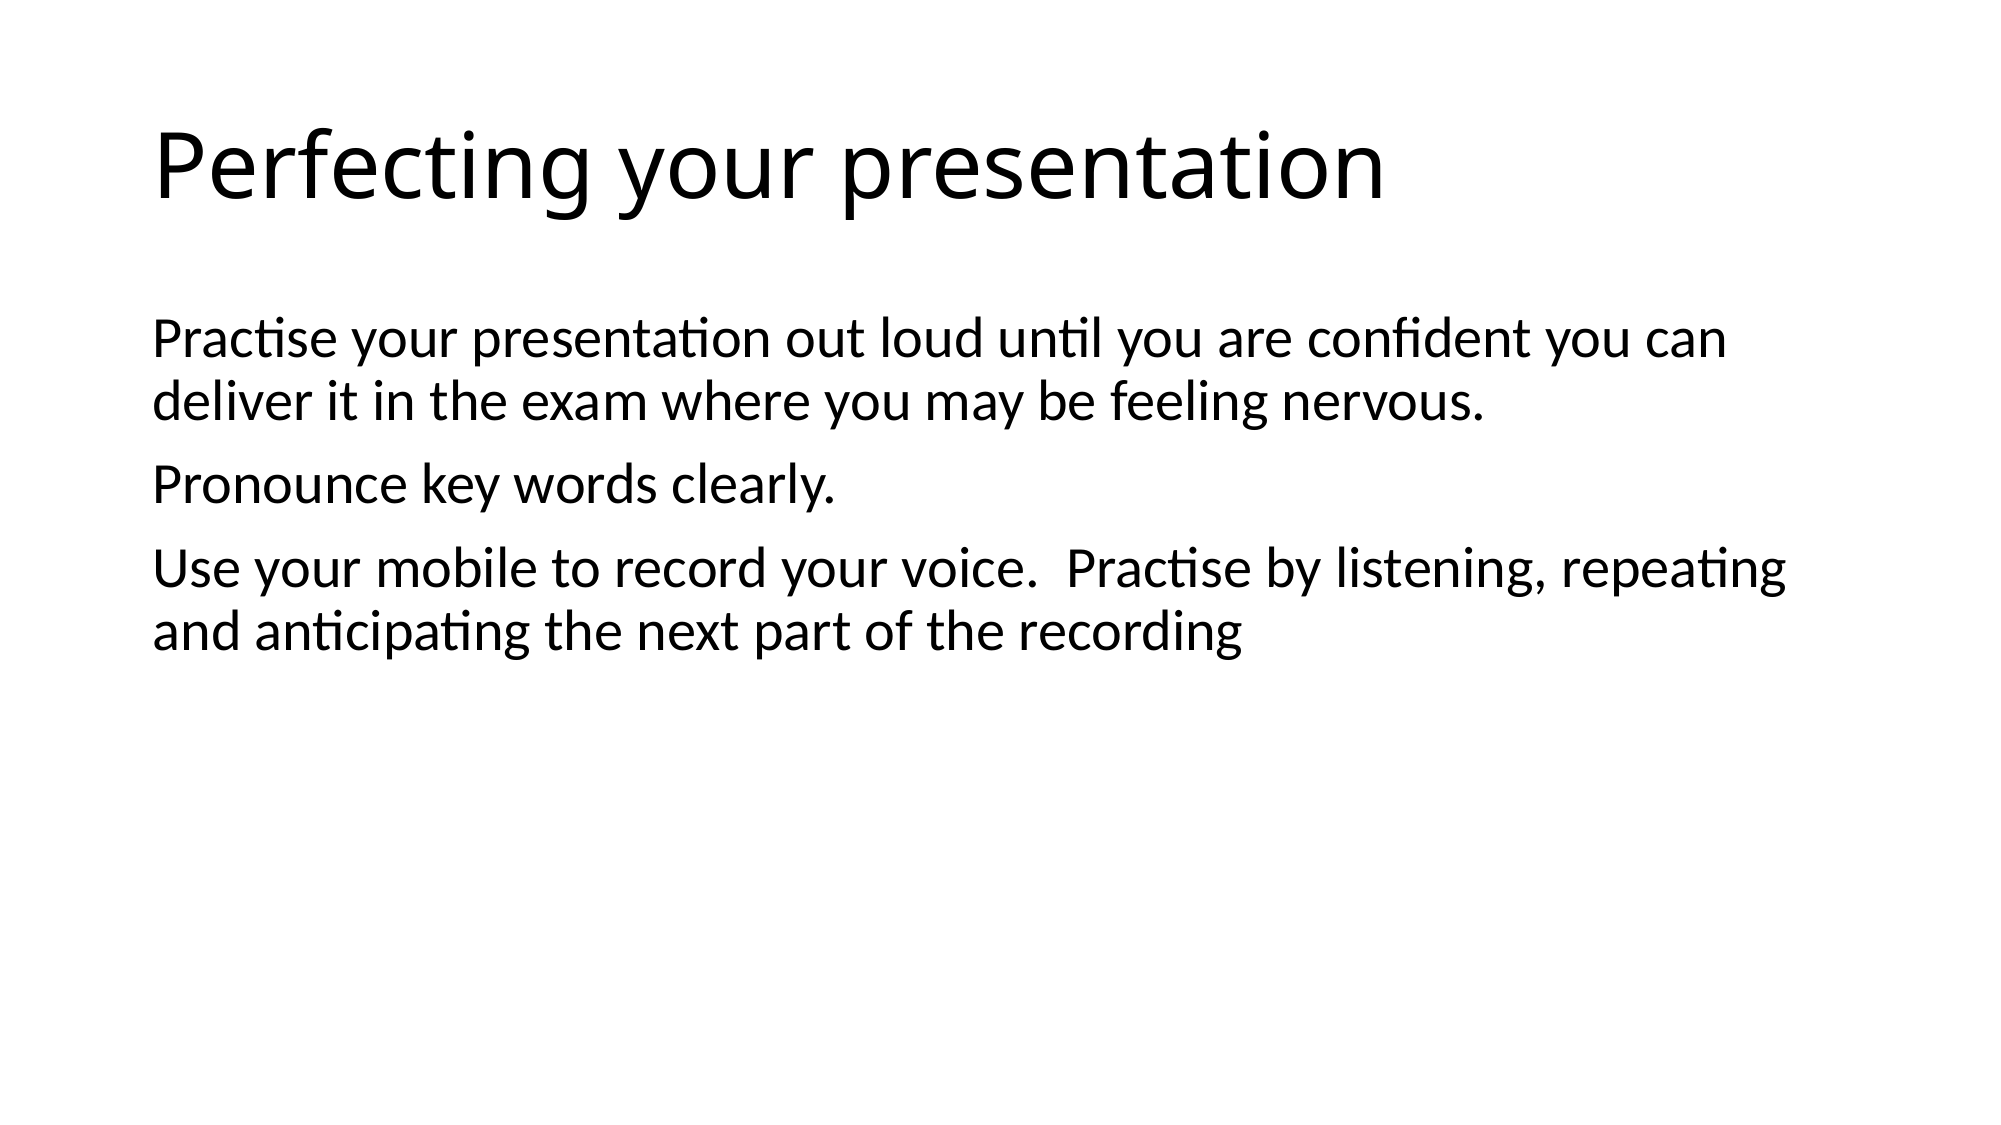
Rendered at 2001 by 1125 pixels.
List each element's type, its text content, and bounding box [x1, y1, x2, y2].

list Practise your presentation out loud until you are confident you can deliver it in the exam where you may be feeling nervous. Pronounce key words clearly. Use your mobile to record your voice. Practise by listening, repeating and anticipating the next part of the recording [137, 299, 1863, 1014]
title Perfecting your presentation [137, 59, 1863, 278]
